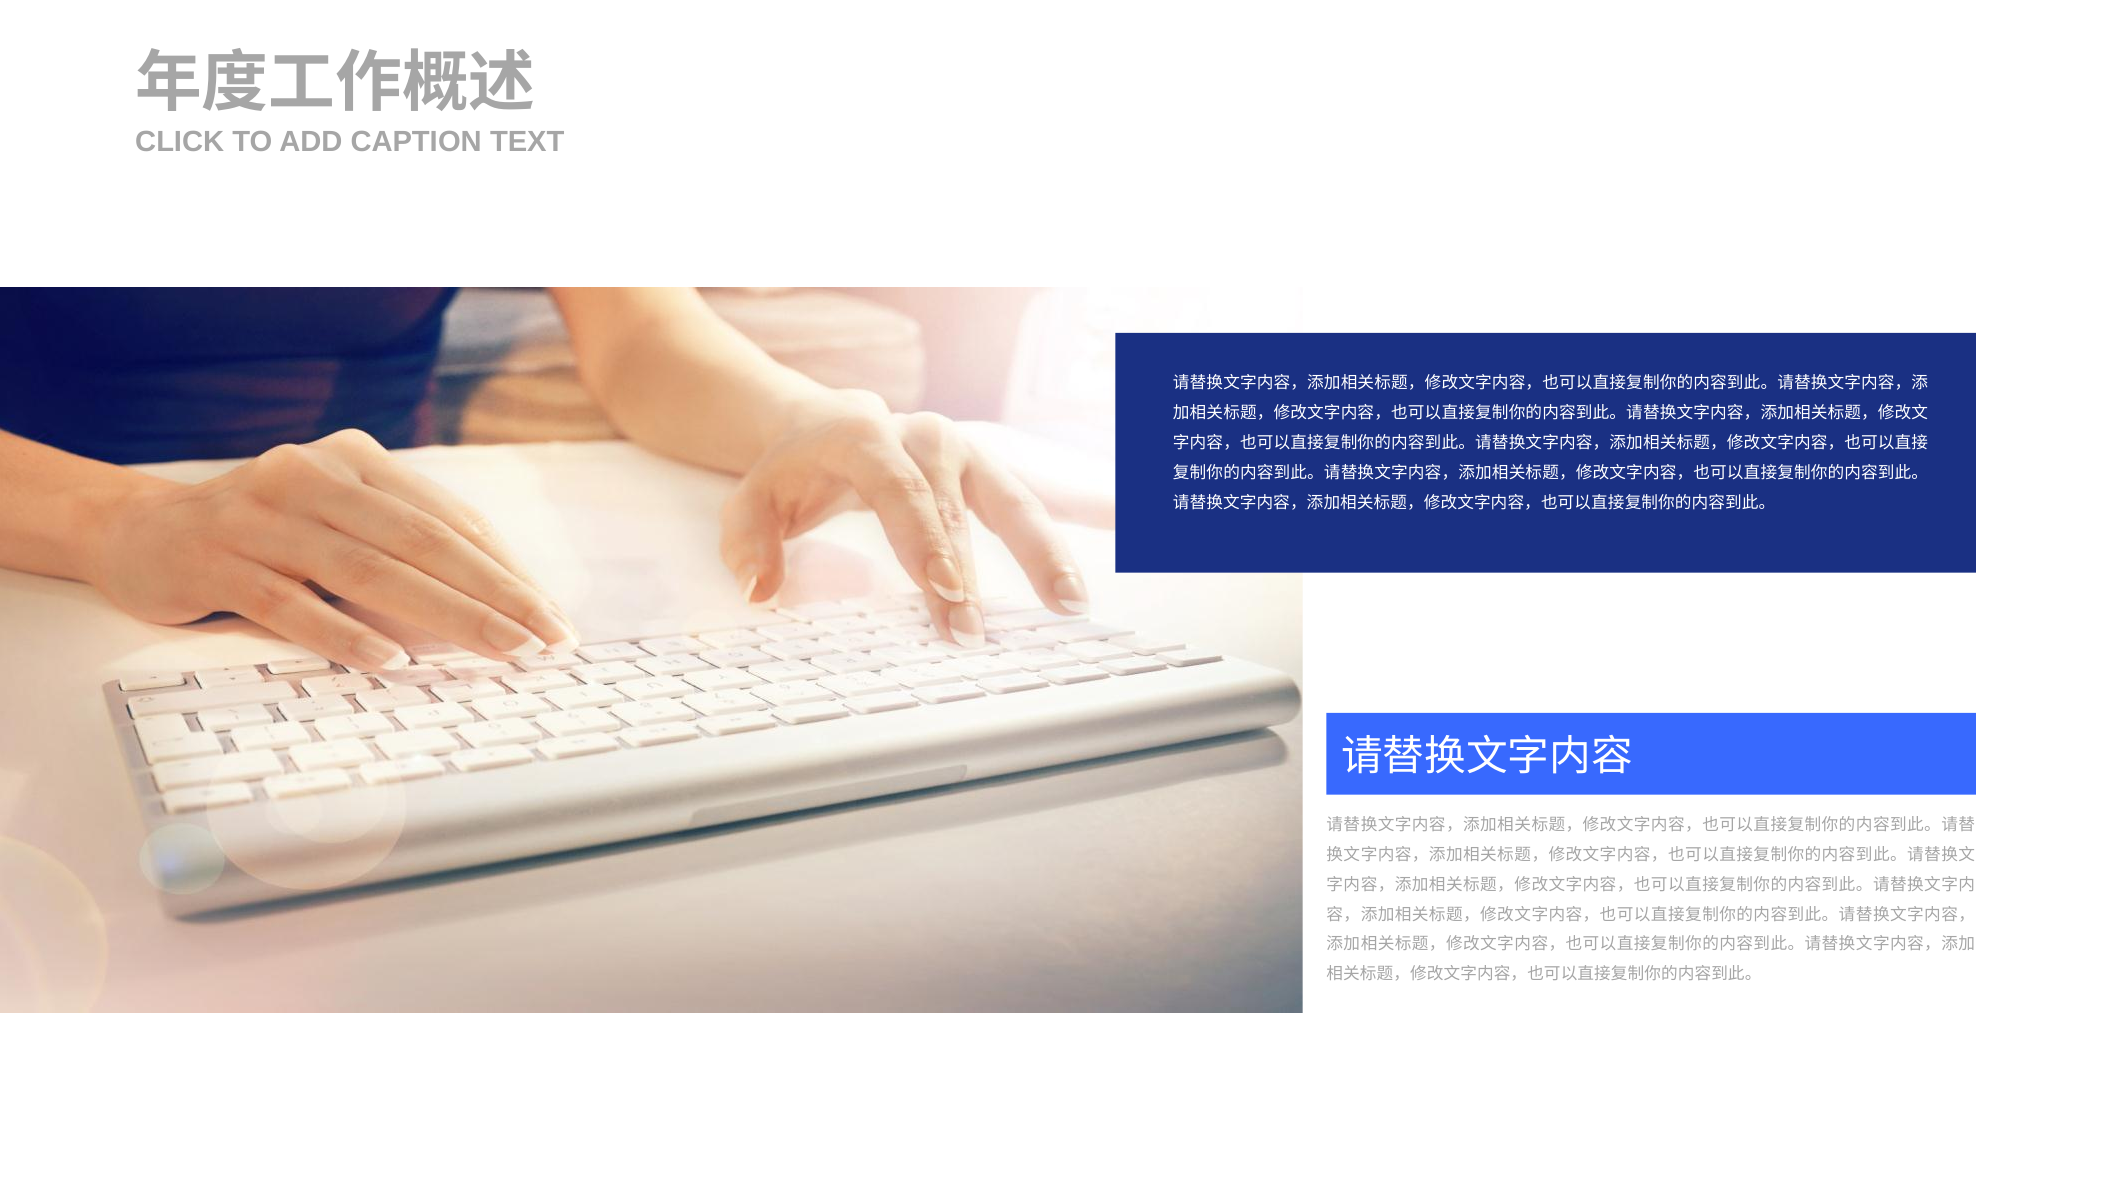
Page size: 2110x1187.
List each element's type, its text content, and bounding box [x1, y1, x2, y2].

text_box CLICK TO ADD CAPTION TEXT [135, 122, 596, 158]
text_box 请替换文字内容 [1325, 712, 1977, 796]
text_box [1114, 332, 1977, 574]
text_box 年度工作概述 [135, 38, 596, 119]
text_box 请替换文字内容，添加相关标题，修改文字内容，也可以直接复制你的内容到此。请替换文字内容，添加相关标题，修改文字内容，也可以直接复制你的内容到此。请替换文字内容，添加相关标题，修改文字内容，也可以直接复制你的内容到此。请替换文字内容，添加相关标题，修改文字内容，也可以直接复制你的内容到此。请替换文字内容，添加相关标题，修改文字内容，也可以直接复制你的内容到此。请替换文字内容，添加相关标题，修改文字内容，也可以直接复制你的内容到此。 [1172, 361, 1929, 512]
text_box 请替换文字内容，添加相关标题，修改文字内容，也可以直接复制你的内容到此。请替换文字内容，添加相关标题，修改文字内容，也可以直接复制你的内容到此。请替换文字内容，添加相关标题，修改文字内容，也可以直接复制你的内容到此。请替换文字内容，添加相关标题，修改文字内容，也可以直接复制你的内容到此。请替换文字内容，添加相关标题，修改文字内容，也可以直接复制你的内容到此。请替换文字内容，添加相关标题，修改文字内容，也可以直接复制你的内容到此。 [1326, 803, 1976, 984]
text_box [0, 286, 1304, 1014]
